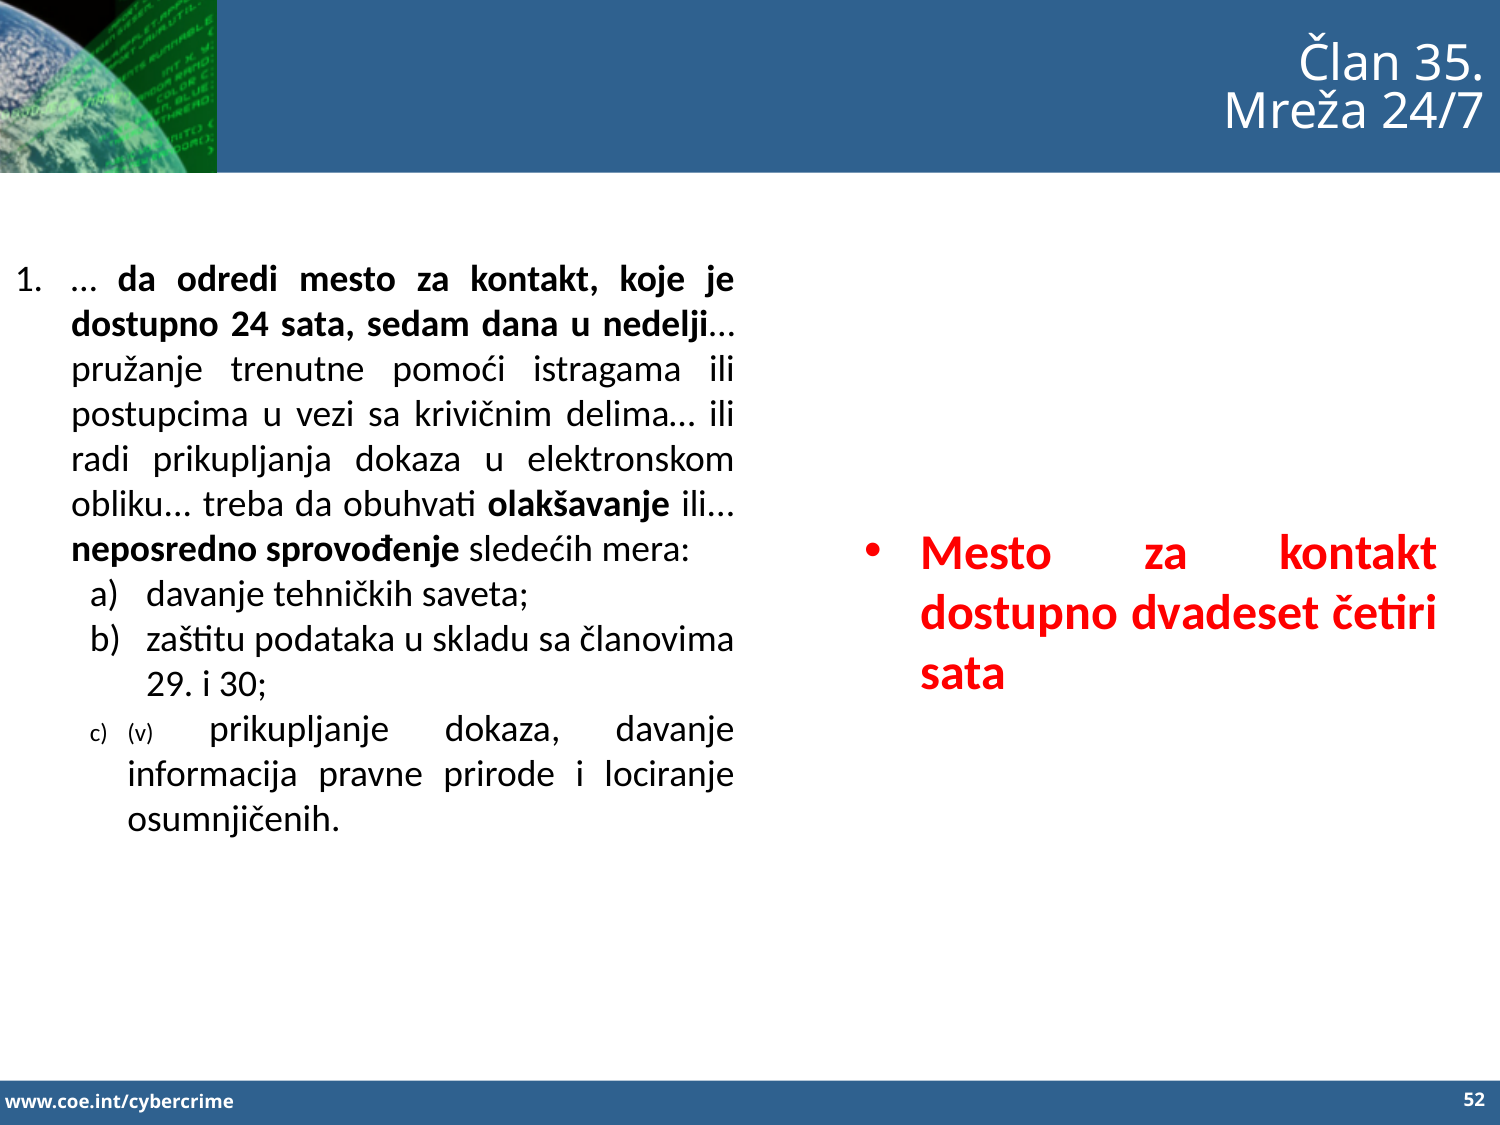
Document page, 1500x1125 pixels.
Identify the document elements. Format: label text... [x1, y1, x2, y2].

picture [0, 1, 217, 173]
text_box Član 35. Mreža 24/7 [308, 13, 1500, 166]
text_box … da odredi mesto za kontakt, koje je dostupno 24 sata, sedam dana u nedelji… pružanje trenutne pomoći istragama ili postupcima u vezi sa krivičnim delima… ili radi prikupljanja dokaza u elektronskom obliku... treba da obuhvati olakšavanje ili... neposredno sprovođenje sledećih mera: davanje tehničkih saveta; zaštitu podataka u skladu sa članovima 29. i 30; (v) prikupljanje dokaza, davanje informacija pravne prirode i lociranje osumnjičenih. [0, 246, 750, 847]
text_box Mesto za kontakt dostupno dvadeset četiri sata [849, 511, 1453, 707]
slide_number 52 [1149, 1079, 1500, 1125]
